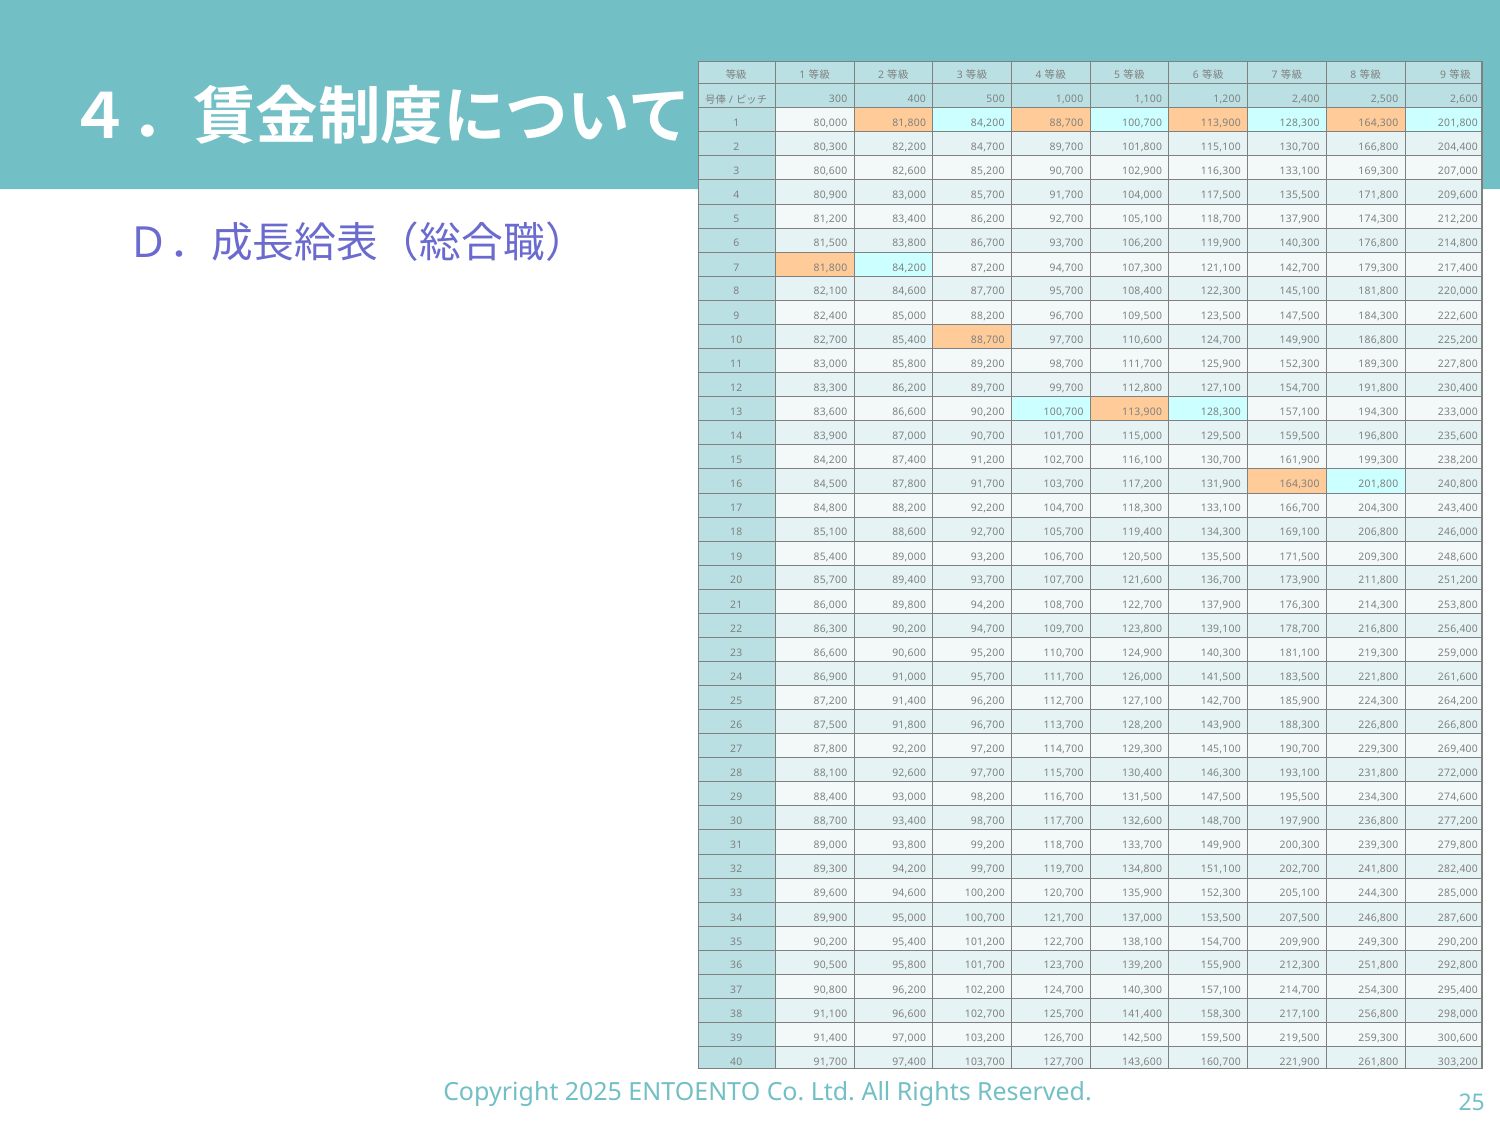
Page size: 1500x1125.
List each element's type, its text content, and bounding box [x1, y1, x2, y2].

table_cell 91,400 [776, 1023, 854, 1046]
table_cell 106,200 [1091, 229, 1168, 252]
table_cell 90,200 [933, 397, 1011, 420]
table_cell 209,900 [1248, 927, 1326, 950]
table_cell 256,800 [1327, 999, 1405, 1022]
table_cell 209,300 [1327, 542, 1405, 565]
table_cell 166,800 [1327, 132, 1405, 155]
table_cell 188,300 [1248, 710, 1326, 733]
table_cell 261,600 [1406, 662, 1481, 685]
table_cell 185,900 [1248, 686, 1326, 709]
table_cell 116,100 [1091, 445, 1168, 468]
table_cell 2 [699, 132, 775, 155]
table_cell 127,100 [1169, 373, 1247, 396]
table_cell 159,500 [1248, 421, 1326, 444]
table_cell 92,200 [933, 494, 1011, 517]
table_cell 105,700 [1012, 518, 1090, 541]
table_cell 135,500 [1169, 542, 1247, 565]
table_cell 85,200 [933, 156, 1011, 179]
table_cell 21 [699, 590, 775, 613]
table_cell 183,500 [1248, 662, 1326, 685]
table_cell 159,500 [1169, 1023, 1247, 1046]
table_cell 82,100 [776, 277, 854, 300]
table_cell 97,200 [933, 734, 1011, 757]
table_cell 89,600 [776, 879, 854, 902]
table_cell 86,900 [776, 662, 854, 685]
table_cell 1,200 [1169, 84, 1247, 107]
table_cell 83,400 [855, 205, 932, 228]
table_cell 93,800 [855, 830, 932, 854]
table_cell 287,600 [1406, 903, 1481, 926]
table_cell 91,400 [855, 686, 932, 709]
table_cell 140,300 [1169, 638, 1247, 661]
table_cell 9 [699, 301, 775, 324]
table_cell 82,700 [776, 325, 854, 348]
table_cell 233,000 [1406, 397, 1481, 420]
table_cell 18 [699, 518, 775, 541]
table_cell 88,200 [933, 301, 1011, 324]
table_cell 83,900 [776, 421, 854, 444]
table_cell 11 [699, 349, 775, 372]
table_cell 190,700 [1248, 734, 1326, 757]
table_cell 259,000 [1406, 638, 1481, 661]
table_cell 169,100 [1248, 518, 1326, 541]
table_cell 126,000 [1091, 662, 1168, 685]
table_cell 93,000 [855, 782, 932, 805]
table_cell 84,200 [855, 253, 932, 276]
table_cell 29 [699, 782, 775, 805]
table_cell 140,300 [1248, 229, 1326, 252]
table_cell 118,300 [1091, 494, 1168, 517]
table_cell 118,700 [1169, 205, 1247, 228]
table_cell 92,700 [1012, 205, 1090, 228]
table_cell 95,700 [1012, 277, 1090, 300]
table_cell 87,200 [776, 686, 854, 709]
table_cell 102,200 [933, 975, 1011, 998]
table_cell 115,700 [1012, 758, 1090, 781]
table_cell 244,300 [1327, 879, 1405, 902]
table_cell 87,800 [776, 734, 854, 757]
table_cell 94,600 [855, 879, 932, 902]
table_cell 89,700 [1012, 132, 1090, 155]
table_cell 148,700 [1169, 806, 1247, 829]
table_cell 28 [699, 758, 775, 781]
table_cell 35 [699, 927, 775, 950]
table_cell 17 [699, 494, 775, 517]
table_cell 99,200 [933, 830, 1011, 854]
table_cell 211,800 [1327, 566, 1405, 589]
table_cell 87,700 [933, 277, 1011, 300]
table_cell 80,900 [776, 180, 854, 204]
table_cell 84,500 [776, 469, 854, 493]
table_cell 300 [776, 84, 854, 107]
table_cell 107,700 [1012, 566, 1090, 589]
table_cell 212,200 [1406, 205, 1481, 228]
table_cell 219,300 [1327, 638, 1405, 661]
table_cell 87,800 [855, 469, 932, 493]
table_cell 298,000 [1406, 999, 1481, 1022]
table_cell 16 [699, 469, 775, 493]
table_cell 80,600 [776, 156, 854, 179]
list Ｄ．成長給表（総合職） [112, 208, 698, 1012]
table_cell 121,700 [1012, 903, 1090, 926]
table_cell 253,800 [1406, 590, 1481, 613]
table_cell 154,700 [1169, 927, 1247, 950]
table_cell 80,000 [776, 108, 854, 131]
table_cell 295,400 [1406, 975, 1481, 998]
table_cell 88,700 [933, 325, 1011, 348]
table_cell 24 [699, 662, 775, 685]
table_cell 135,900 [1091, 879, 1168, 902]
table_cell 82,600 [855, 156, 932, 179]
table_header 4等級 [1012, 62, 1090, 83]
table_cell 178,700 [1248, 614, 1326, 637]
table_cell 93,400 [855, 806, 932, 829]
table_cell 93,200 [933, 542, 1011, 565]
table_cell 93,700 [1012, 229, 1090, 252]
table_cell 94,200 [933, 590, 1011, 613]
table_cell 279,800 [1406, 830, 1481, 854]
table_cell 1,000 [1012, 84, 1090, 107]
table_cell 109,700 [1012, 614, 1090, 637]
table_cell 256,400 [1406, 614, 1481, 637]
table_cell 30 [699, 806, 775, 829]
table_cell 153,500 [1169, 903, 1247, 926]
table_cell 282,400 [1406, 855, 1481, 878]
table_cell 31 [699, 830, 775, 854]
table_cell 135,500 [1248, 180, 1326, 204]
table_cell 128,300 [1248, 108, 1326, 131]
table_cell 137,900 [1248, 205, 1326, 228]
table_cell 214,800 [1406, 229, 1481, 252]
table_cell 100,700 [933, 903, 1011, 926]
table_cell 97,400 [855, 1047, 932, 1067]
table_cell 94,700 [1012, 253, 1090, 276]
table_cell 129,300 [1091, 734, 1168, 757]
table_cell 94,200 [855, 855, 932, 878]
table_cell 25 [699, 686, 775, 709]
table_cell 179,300 [1327, 253, 1405, 276]
table_header 等級 [699, 62, 775, 83]
table_cell 137,000 [1091, 903, 1168, 926]
table_cell 115,000 [1091, 421, 1168, 444]
table_cell 91,700 [1012, 180, 1090, 204]
table_cell 227,800 [1406, 349, 1481, 372]
table_header 3等級 [933, 62, 1011, 83]
table_header 7等級 [1248, 62, 1326, 83]
table_cell 134,300 [1169, 518, 1247, 541]
table_cell 126,700 [1012, 1023, 1090, 1046]
table_cell 83,000 [855, 180, 932, 204]
table_cell 241,800 [1327, 855, 1405, 878]
table_cell 86,000 [776, 590, 854, 613]
table_cell 158,300 [1169, 999, 1247, 1022]
table_cell 85,400 [855, 325, 932, 348]
table_cell 176,800 [1327, 229, 1405, 252]
table_cell 127,100 [1091, 686, 1168, 709]
table_cell 117,200 [1091, 469, 1168, 493]
table_header 8等級 [1327, 62, 1405, 83]
table_cell 87,500 [776, 710, 854, 733]
table_cell 290,200 [1406, 927, 1481, 950]
table_cell 96,700 [933, 710, 1011, 733]
table_cell 3 [699, 156, 775, 179]
table_cell 225,200 [1406, 325, 1481, 348]
table_cell 189,300 [1327, 349, 1405, 372]
table_cell 85,700 [776, 566, 854, 589]
table_cell 197,900 [1248, 806, 1326, 829]
table_cell 91,700 [776, 1047, 854, 1067]
table_cell 39 [699, 1023, 775, 1046]
table_cell 83,800 [855, 229, 932, 252]
table_cell 102,700 [933, 999, 1011, 1022]
table_cell 111,700 [1012, 662, 1090, 685]
table_header 1等級 [776, 62, 854, 83]
table_cell 139,200 [1091, 951, 1168, 974]
table_cell 111,700 [1091, 349, 1168, 372]
table_cell 251,800 [1327, 951, 1405, 974]
table_cell 125,700 [1012, 999, 1090, 1022]
table_cell 99,700 [933, 855, 1011, 878]
table_cell 259,300 [1327, 1023, 1405, 1046]
table_cell 229,300 [1327, 734, 1405, 757]
table_cell 95,800 [855, 951, 932, 974]
table_cell 85,800 [855, 349, 932, 372]
table_cell 209,600 [1406, 180, 1481, 204]
table_cell 214,700 [1248, 975, 1326, 998]
table_cell 93,700 [933, 566, 1011, 589]
table_cell 104,000 [1091, 180, 1168, 204]
table_cell 155,900 [1169, 951, 1247, 974]
table_cell 123,800 [1091, 614, 1168, 637]
table_cell 103,700 [1012, 469, 1090, 493]
title ４．賃金制度について [53, 42, 1388, 185]
table_cell 15 [699, 445, 775, 468]
table_cell 201,800 [1406, 108, 1481, 131]
table_cell 201,800 [1327, 469, 1405, 493]
table_cell 169,300 [1327, 156, 1405, 179]
table_cell 132,600 [1091, 806, 1168, 829]
table_cell 32 [699, 855, 775, 878]
table_cell 164,300 [1327, 108, 1405, 131]
table_cell 92,700 [933, 518, 1011, 541]
table_cell 34 [699, 903, 775, 926]
table_cell 81,800 [776, 253, 854, 276]
table_cell 86,600 [776, 638, 854, 661]
table_cell 130,700 [1248, 132, 1326, 155]
table_cell 86,200 [855, 373, 932, 396]
table_cell 89,200 [933, 349, 1011, 372]
table_cell 171,800 [1327, 180, 1405, 204]
table_cell 100,200 [933, 879, 1011, 902]
table_cell 149,900 [1169, 830, 1247, 854]
table_cell 120,500 [1091, 542, 1168, 565]
table_cell 4 [699, 180, 775, 204]
table_cell 147,500 [1169, 782, 1247, 805]
table_cell 110,600 [1091, 325, 1168, 348]
table_cell 142,700 [1248, 253, 1326, 276]
table_cell 193,100 [1248, 758, 1326, 781]
table_header 5等級 [1091, 62, 1168, 83]
table_cell 152,300 [1248, 349, 1326, 372]
table_cell 248,600 [1406, 542, 1481, 565]
table_cell 89,300 [776, 855, 854, 878]
table_cell 85,100 [776, 518, 854, 541]
table_cell 33 [699, 879, 775, 902]
table_cell 100,700 [1012, 397, 1090, 420]
table_cell 90,700 [1012, 156, 1090, 179]
table_cell 186,800 [1327, 325, 1405, 348]
table_cell 86,300 [776, 614, 854, 637]
table_cell 240,800 [1406, 469, 1481, 493]
footer Copyright 2025 ENTOENTO Co. Ltd. All Rights Reserved. [206, 1067, 1331, 1123]
table_cell 285,000 [1406, 879, 1481, 902]
table_cell 113,900 [1169, 108, 1247, 131]
table_cell 87,400 [855, 445, 932, 468]
table_cell 88,700 [1012, 108, 1090, 131]
table_cell 122,300 [1169, 277, 1247, 300]
table_cell 102,900 [1091, 156, 1168, 179]
table_cell 84,200 [776, 445, 854, 468]
table_cell 117,700 [1012, 806, 1090, 829]
table_cell 219,500 [1248, 1023, 1326, 1046]
table_cell 266,800 [1406, 710, 1481, 733]
table_cell 81,200 [776, 205, 854, 228]
table_cell 261,800 [1327, 1047, 1405, 1068]
table_cell 217,100 [1248, 999, 1326, 1022]
table_cell 231,800 [1327, 758, 1405, 781]
table_cell 88,200 [855, 494, 932, 517]
table_cell 96,200 [855, 975, 932, 998]
table_cell 254,300 [1327, 975, 1405, 998]
table_cell 84,800 [776, 494, 854, 517]
table_cell 157,100 [1169, 975, 1247, 998]
table_cell 86,600 [855, 397, 932, 420]
table_cell 251,200 [1406, 566, 1481, 589]
table_cell 139,100 [1169, 614, 1247, 637]
table_cell 84,600 [855, 277, 932, 300]
table_cell 116,700 [1012, 782, 1090, 805]
table_cell 204,300 [1327, 494, 1405, 517]
table_cell 91,800 [855, 710, 932, 733]
table_cell 122,700 [1091, 590, 1168, 613]
table_cell 134,800 [1091, 855, 1168, 878]
table_cell 119,700 [1012, 855, 1090, 878]
table_cell 127,700 [1012, 1047, 1090, 1067]
table_cell 103,700 [933, 1047, 1011, 1067]
table_cell 147,500 [1248, 301, 1326, 324]
table_cell 214,300 [1327, 590, 1405, 613]
table_cell 142,500 [1091, 1023, 1168, 1046]
table_cell 133,100 [1169, 494, 1247, 517]
table_cell 89,000 [776, 830, 854, 854]
table_header 2等級 [855, 62, 932, 83]
table_cell 90,200 [855, 614, 932, 637]
table_cell 181,100 [1248, 638, 1326, 661]
table_cell 124,700 [1012, 975, 1090, 998]
table_cell 272,000 [1406, 758, 1481, 781]
table_cell 96,200 [933, 686, 1011, 709]
table_cell 157,100 [1248, 397, 1326, 420]
table_cell 124,700 [1169, 325, 1247, 348]
table_cell 123,500 [1169, 301, 1247, 324]
table_cell 号俸/ピッチ [699, 84, 775, 107]
table_cell 22 [699, 614, 775, 637]
table_cell 107,300 [1091, 253, 1168, 276]
table_cell 113,900 [1091, 397, 1168, 420]
table_cell 202,700 [1248, 855, 1326, 878]
table_cell 2,600 [1406, 84, 1481, 107]
table_cell 130,400 [1091, 758, 1168, 781]
table_cell 98,700 [933, 806, 1011, 829]
table_cell 87,000 [855, 421, 932, 444]
table_cell 195,500 [1248, 782, 1326, 805]
table_cell 2,400 [1248, 84, 1326, 107]
table_cell 140,300 [1091, 975, 1168, 998]
table_cell 112,800 [1091, 373, 1168, 396]
table_cell 205,100 [1248, 879, 1326, 902]
table_cell 88,400 [776, 782, 854, 805]
table_cell 131,900 [1169, 469, 1247, 493]
table_cell 120,700 [1012, 879, 1090, 902]
table_cell 100,700 [1091, 108, 1168, 131]
table_cell 133,100 [1248, 156, 1326, 179]
table_cell 98,700 [1012, 349, 1090, 372]
table_cell 90,200 [776, 927, 854, 950]
table_cell 89,700 [933, 373, 1011, 396]
table_cell 235,600 [1406, 421, 1481, 444]
table_cell 206,800 [1327, 518, 1405, 541]
table_cell 97,700 [933, 758, 1011, 781]
table_cell 234,300 [1327, 782, 1405, 805]
table_cell 217,400 [1406, 253, 1481, 276]
table_cell 8 [699, 277, 775, 300]
table_cell 181,800 [1327, 277, 1405, 300]
table_cell 145,100 [1169, 734, 1247, 757]
table_cell 109,500 [1091, 301, 1168, 324]
table_cell 96,700 [1012, 301, 1090, 324]
table_cell 226,800 [1327, 710, 1405, 733]
table_cell 246,000 [1406, 518, 1481, 541]
table_cell 125,900 [1169, 349, 1247, 372]
table_cell 97,000 [855, 1023, 932, 1046]
table_cell 101,700 [1012, 421, 1090, 444]
table_cell 88,600 [855, 518, 932, 541]
table_cell 104,700 [1012, 494, 1090, 517]
table_cell 88,100 [776, 758, 854, 781]
table_cell 23 [699, 638, 775, 661]
table_cell 1,100 [1091, 84, 1168, 107]
table_cell 101,200 [933, 927, 1011, 950]
table_cell 212,300 [1248, 951, 1326, 974]
table_cell 92,600 [855, 758, 932, 781]
table_cell 2,500 [1327, 84, 1405, 107]
table_cell 40 [699, 1047, 775, 1067]
table_cell 91,200 [933, 445, 1011, 468]
table_cell 124,900 [1091, 638, 1168, 661]
table_cell 36 [699, 951, 775, 974]
table_cell 146,300 [1169, 758, 1247, 781]
table_cell 1 [699, 108, 775, 131]
table_cell 14 [699, 421, 775, 444]
table_cell 85,400 [776, 542, 854, 565]
table_cell 300,600 [1406, 1023, 1481, 1046]
table_cell 194,300 [1327, 397, 1405, 420]
table_cell 83,300 [776, 373, 854, 396]
table_cell 154,700 [1248, 373, 1326, 396]
table_cell 141,500 [1169, 662, 1247, 685]
table_cell 94,700 [933, 614, 1011, 637]
table_cell 105,100 [1091, 205, 1168, 228]
table_cell 82,400 [776, 301, 854, 324]
table_cell 81,500 [776, 229, 854, 252]
table_cell 221,800 [1327, 662, 1405, 685]
table_cell 82,200 [855, 132, 932, 155]
table_cell 86,200 [933, 205, 1011, 228]
table_cell 184,300 [1327, 301, 1405, 324]
table_cell 400 [855, 84, 932, 107]
table_cell 191,800 [1327, 373, 1405, 396]
table_cell 141,400 [1091, 999, 1168, 1022]
table_cell 85,700 [933, 180, 1011, 204]
table_cell 88,700 [776, 806, 854, 829]
table_cell 221,900 [1248, 1047, 1326, 1067]
table_cell 90,800 [776, 975, 854, 998]
table_cell 26 [699, 710, 775, 733]
table_cell 116,300 [1169, 156, 1247, 179]
slide_number 24 [1187, 1079, 1500, 1123]
table_cell 239,300 [1327, 830, 1405, 854]
table_cell 113,700 [1012, 710, 1090, 733]
table_cell 119,400 [1091, 518, 1168, 541]
table_cell 84,200 [933, 108, 1011, 131]
table_cell 19 [699, 542, 775, 565]
table_cell 83,000 [776, 349, 854, 372]
table_cell 83,600 [776, 397, 854, 420]
table_cell 13 [699, 397, 775, 420]
table_cell 101,700 [933, 951, 1011, 974]
table_cell 149,900 [1248, 325, 1326, 348]
table_cell 89,800 [855, 590, 932, 613]
table_cell 91,700 [933, 469, 1011, 493]
table_cell 95,000 [855, 903, 932, 926]
table_cell 37 [699, 975, 775, 998]
table_cell 152,300 [1169, 879, 1247, 902]
table_cell 222,600 [1406, 301, 1481, 324]
table_cell 106,700 [1012, 542, 1090, 565]
table_cell 121,100 [1169, 253, 1247, 276]
table_cell 199,300 [1327, 445, 1405, 468]
table_cell 274,600 [1406, 782, 1481, 805]
table_cell 277,200 [1406, 806, 1481, 829]
table_cell 110,700 [1012, 638, 1090, 661]
table_cell 96,600 [855, 999, 932, 1022]
table_cell 80,300 [776, 132, 854, 155]
table_cell 10 [699, 325, 775, 348]
table_cell 98,200 [933, 782, 1011, 805]
table_cell 102,700 [1012, 445, 1090, 468]
table_cell 12 [699, 373, 775, 396]
table_cell 38 [699, 999, 775, 1022]
table_cell 5 [699, 205, 775, 228]
table_cell 112,700 [1012, 686, 1090, 709]
table_cell 121,600 [1091, 566, 1168, 589]
table_cell 138,100 [1091, 927, 1168, 950]
table_cell 204,400 [1406, 132, 1481, 155]
table_cell 97,700 [1012, 325, 1090, 348]
table_cell 500 [933, 84, 1011, 107]
table_cell 166,700 [1248, 494, 1326, 517]
table_cell 207,500 [1248, 903, 1326, 926]
table_cell 173,900 [1248, 566, 1326, 589]
table_cell 143,600 [1091, 1047, 1168, 1067]
table_cell 269,400 [1406, 734, 1481, 757]
table_cell 86,700 [933, 229, 1011, 252]
table_cell 108,700 [1012, 590, 1090, 613]
table_cell 145,100 [1248, 277, 1326, 300]
table_cell 216,800 [1327, 614, 1405, 637]
table_cell 117,500 [1169, 180, 1247, 204]
table_cell 174,300 [1327, 205, 1405, 228]
table_cell 27 [699, 734, 775, 757]
table_cell 151,100 [1169, 855, 1247, 878]
table_cell 89,900 [776, 903, 854, 926]
table_cell 264,200 [1406, 686, 1481, 709]
table_cell 85,000 [855, 301, 932, 324]
table_cell 7 [699, 253, 775, 276]
table_cell 95,200 [933, 638, 1011, 661]
table_header 9等級 [1406, 62, 1481, 83]
table_cell 176,300 [1248, 590, 1326, 613]
table_cell 87,200 [933, 253, 1011, 276]
table_cell 91,100 [776, 999, 854, 1022]
table_cell 196,800 [1327, 421, 1405, 444]
table_cell 200,300 [1248, 830, 1326, 854]
table_cell 99,700 [1012, 373, 1090, 396]
table_cell 91,000 [855, 662, 932, 685]
table_cell 89,000 [855, 542, 932, 565]
table_cell 115,100 [1169, 132, 1247, 155]
table_cell 230,400 [1406, 373, 1481, 396]
table_cell 246,800 [1327, 903, 1405, 926]
table_cell 123,700 [1012, 951, 1090, 974]
table_cell 95,700 [933, 662, 1011, 685]
table_cell 220,000 [1406, 277, 1481, 300]
table_cell 207,000 [1406, 156, 1481, 179]
table_cell 114,700 [1012, 734, 1090, 757]
table_cell 238,200 [1406, 445, 1481, 468]
table_cell 101,800 [1091, 132, 1168, 155]
table_cell 6 [699, 229, 775, 252]
table_cell 89,400 [855, 566, 932, 589]
table_cell 130,700 [1169, 445, 1247, 468]
table_cell 119,900 [1169, 229, 1247, 252]
table_cell 122,700 [1012, 927, 1090, 950]
table_cell 136,700 [1169, 566, 1247, 589]
table_cell 224,300 [1327, 686, 1405, 709]
table_cell 81,800 [855, 108, 932, 131]
table_cell 164,300 [1248, 469, 1326, 493]
table_cell 249,300 [1327, 927, 1405, 950]
table_cell 236,800 [1327, 806, 1405, 829]
table_cell 128,200 [1091, 710, 1168, 733]
table_cell 128,300 [1169, 397, 1247, 420]
table_cell 161,900 [1248, 445, 1326, 468]
table_cell 143,900 [1169, 710, 1247, 733]
table_cell 160,700 [1169, 1047, 1247, 1067]
table_cell 137,900 [1169, 590, 1247, 613]
table_cell 118,700 [1012, 830, 1090, 854]
table_cell 243,400 [1406, 494, 1481, 517]
table_cell 129,500 [1169, 421, 1247, 444]
table_cell 108,400 [1091, 277, 1168, 300]
table_cell 133,700 [1091, 830, 1168, 854]
table_cell 90,600 [855, 638, 932, 661]
table_cell 95,400 [855, 927, 932, 950]
table_cell 92,200 [855, 734, 932, 757]
table_cell 171,500 [1248, 542, 1326, 565]
table_cell 84,700 [933, 132, 1011, 155]
table_cell 142,700 [1169, 686, 1247, 709]
table_cell 292,800 [1406, 951, 1481, 974]
table_header 6等級 [1169, 62, 1247, 83]
table_cell 131,500 [1091, 782, 1168, 805]
table_cell 303,200 [1406, 1047, 1481, 1068]
table_cell 90,500 [776, 951, 854, 974]
table_cell 103,200 [933, 1023, 1011, 1046]
table_cell 20 [699, 566, 775, 589]
table_cell 90,700 [933, 421, 1011, 444]
